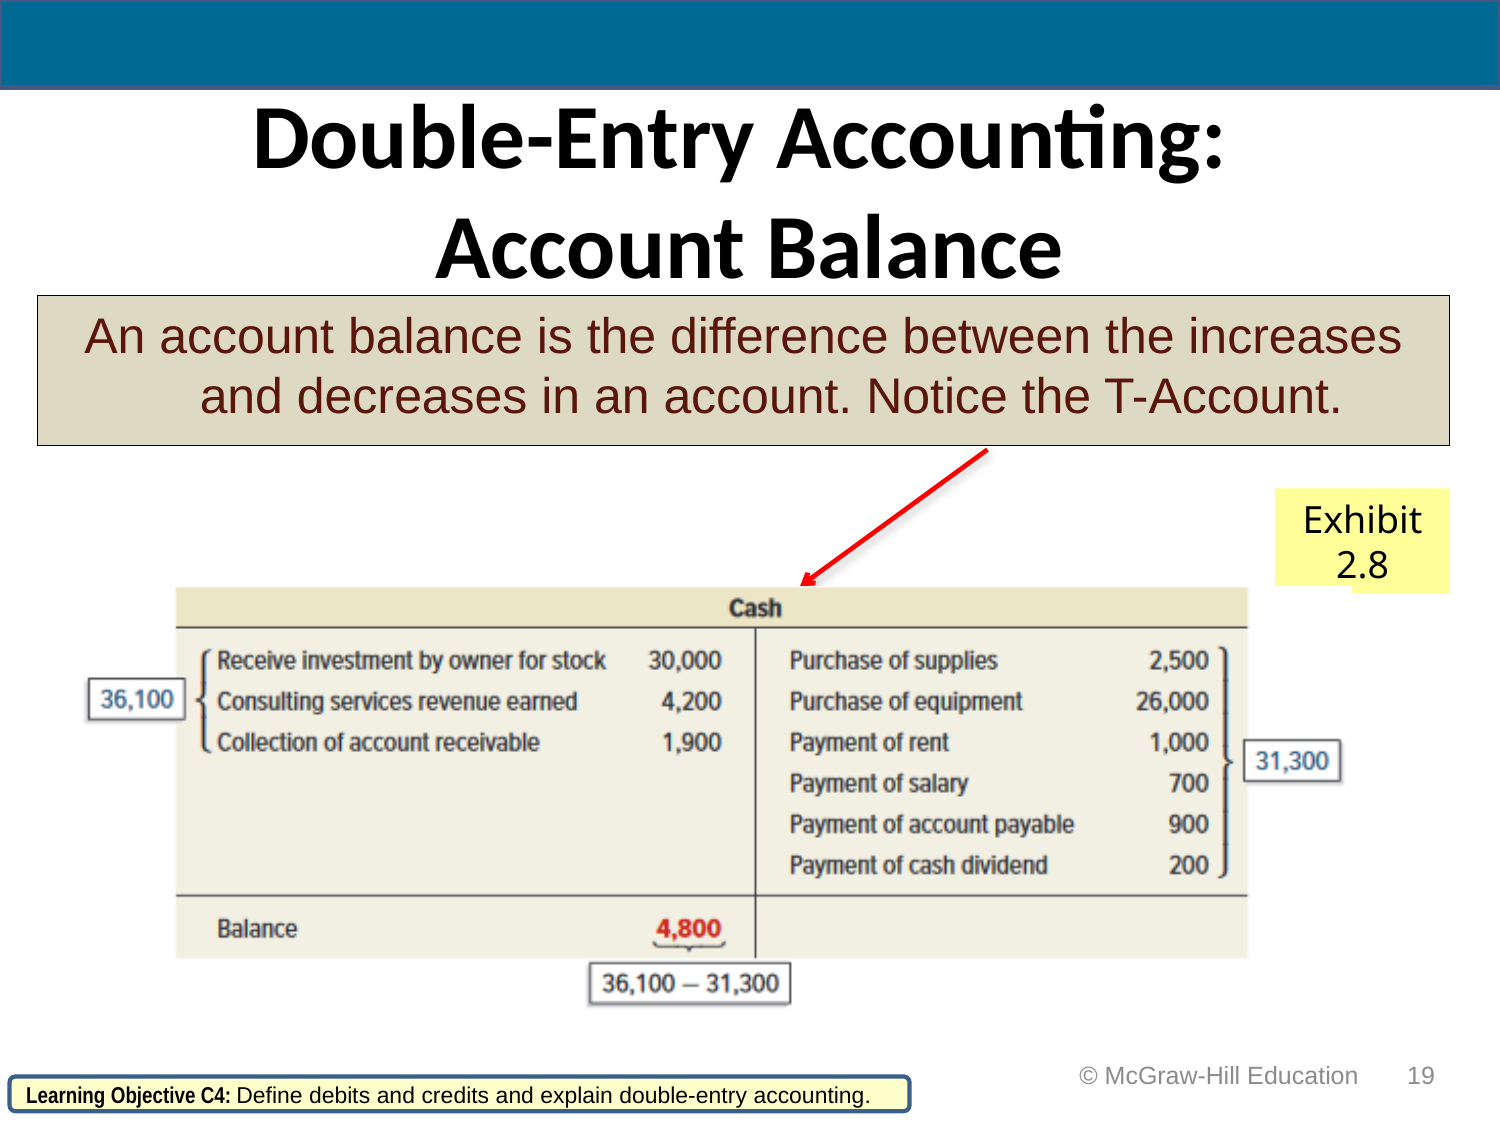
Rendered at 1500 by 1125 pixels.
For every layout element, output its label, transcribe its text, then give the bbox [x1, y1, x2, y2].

list An account balance is the difference between the increases and decreases in an account. Notice the T-Account. [37, 295, 1450, 446]
text_box © McGraw-Hill Education [1057, 1052, 1413, 1090]
title Double-Entry Accounting: Account Balance [75, 88, 1425, 290]
picture [67, 586, 1352, 1016]
text_box [0, 0, 1500, 88]
text_box Learning Objective C4: Define debits and credits and explain double-entry accounting. [9, 1076, 910, 1112]
slide_number 19 [1100, 1044, 1450, 1105]
text_box Exhibit 2.8 [1275, 488, 1450, 594]
